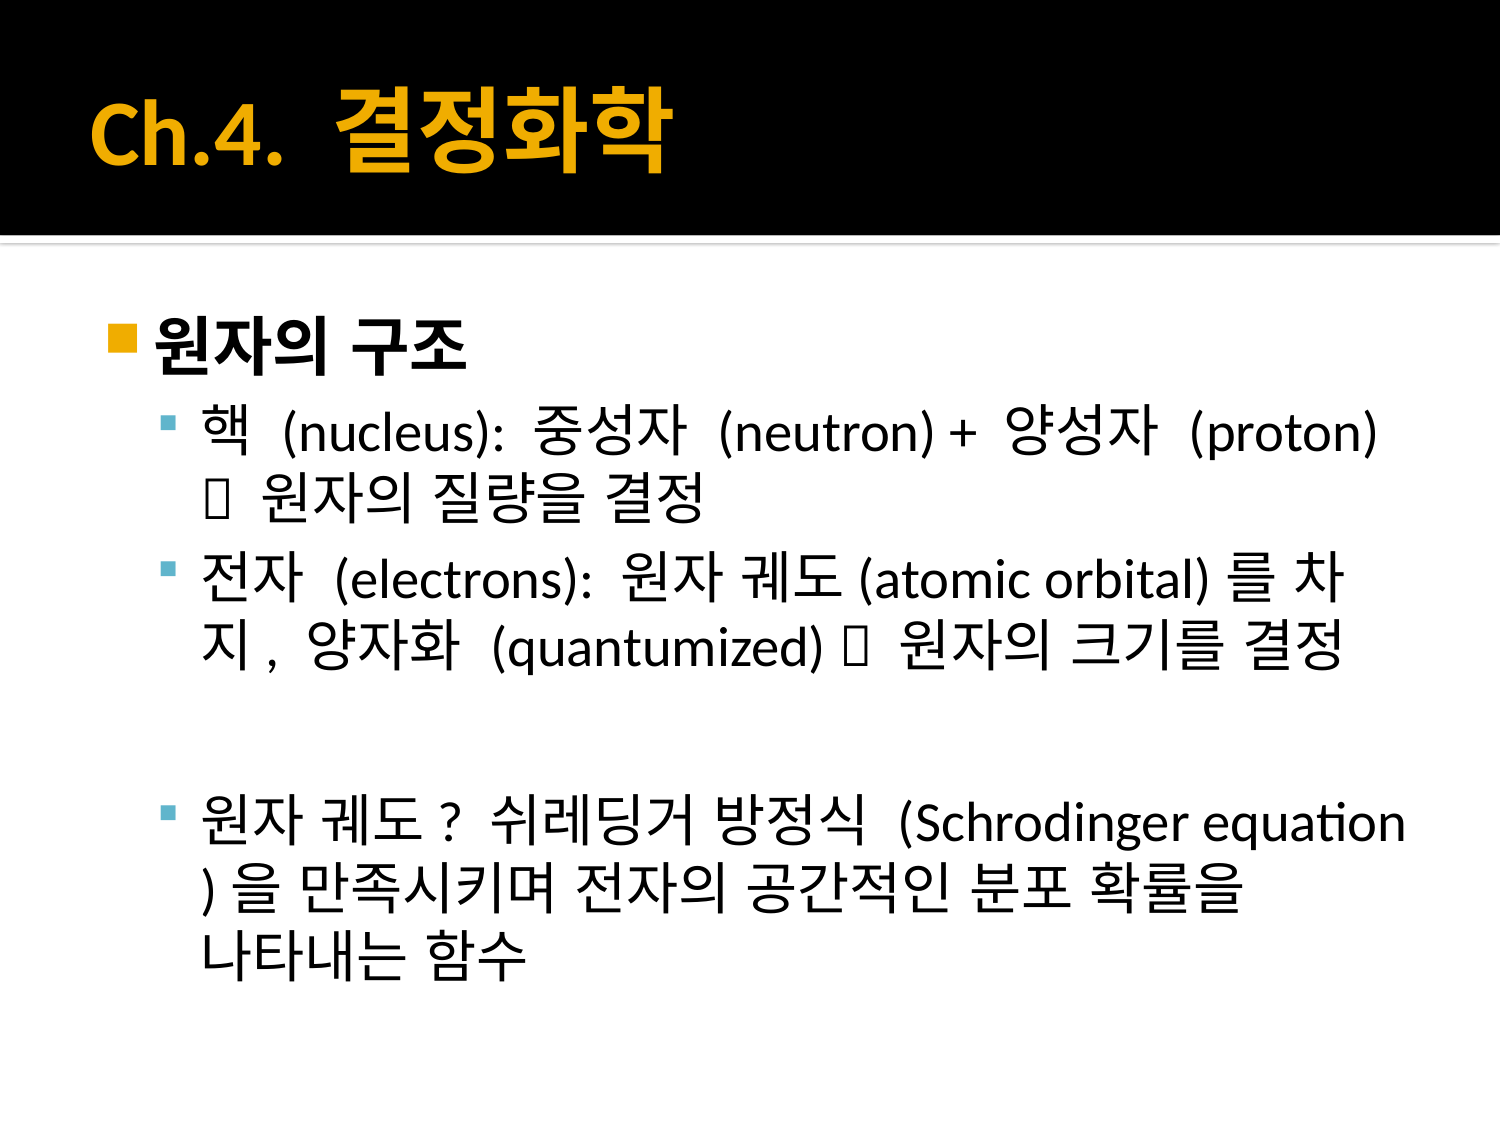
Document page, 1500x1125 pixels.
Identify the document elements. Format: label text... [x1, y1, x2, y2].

title Ch.4. 결정화학 [75, 25, 1425, 231]
list 원자의 구조 핵 (nucleus): 중성자 (neutron) + 양성자 (proton)  원자의 질량을 결정 전자 (electrons): 원자 궤도(atomic orbital)를 차지, 양자화 (quantumized)  원자의 크기를 결정 원자 궤도? 쉬레딩거 방정식 (Schrodinger equation )을 만족시키며 전자의 공간적인 분포 확률을 나타내는 함수 [75, 291, 1425, 1050]
